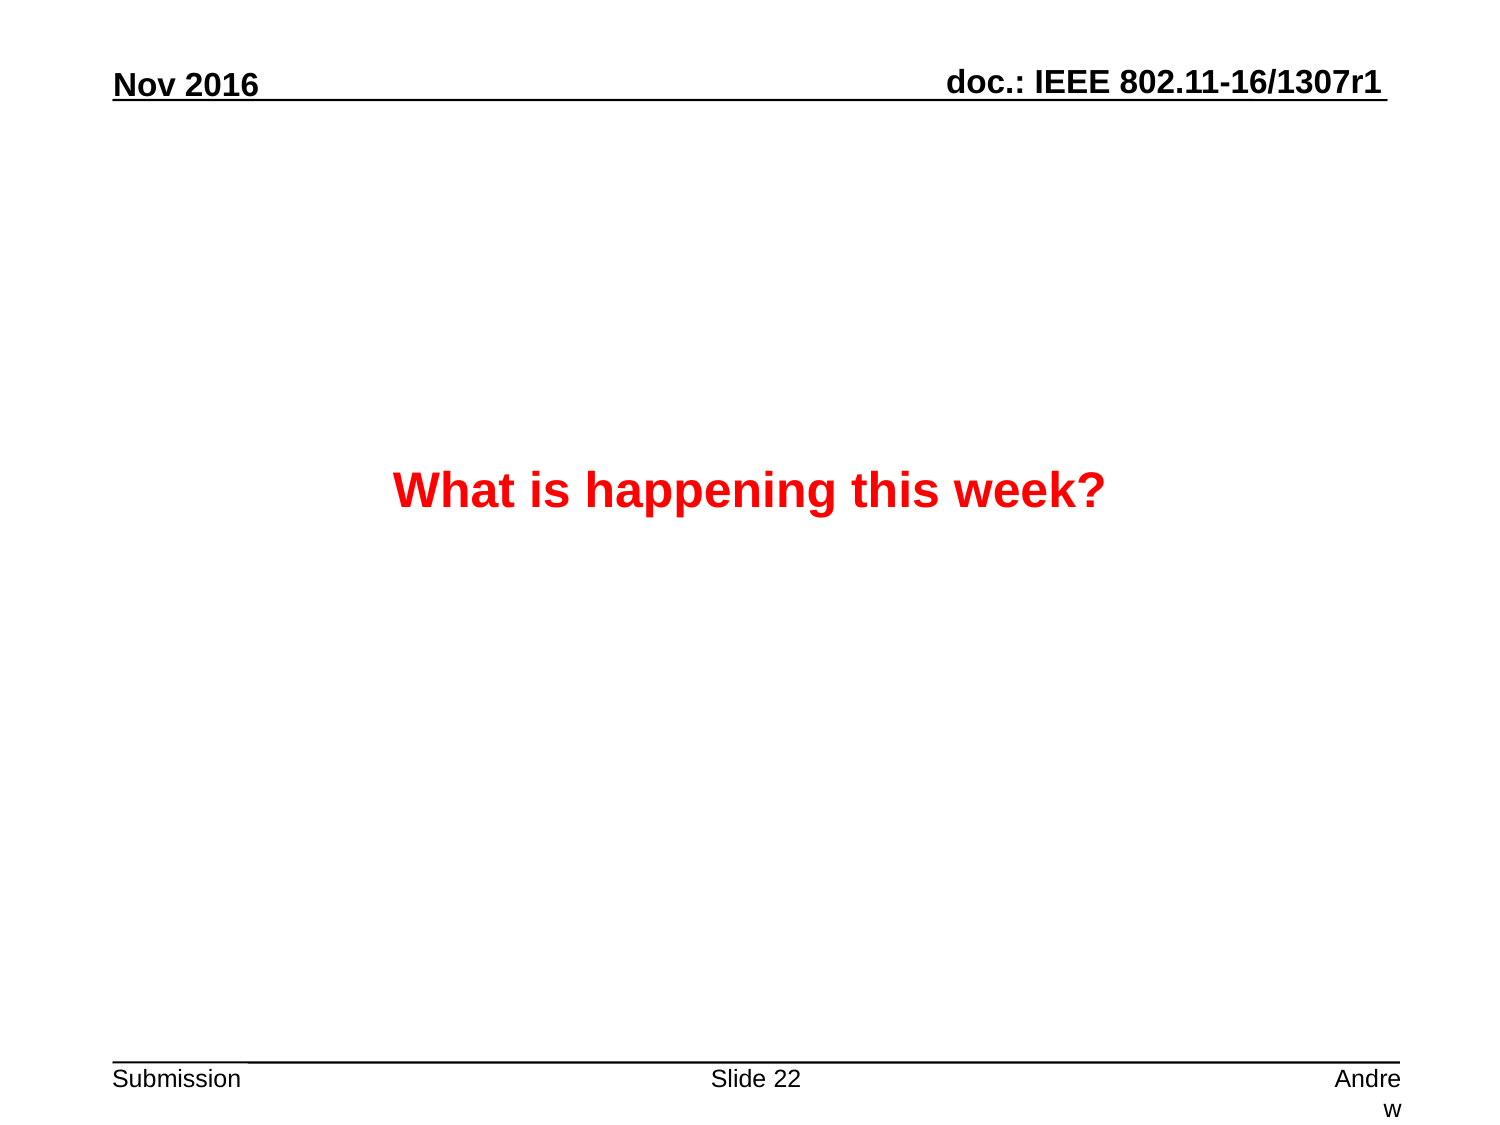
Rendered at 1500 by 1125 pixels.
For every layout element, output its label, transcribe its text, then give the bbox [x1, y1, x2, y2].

slide_number Slide 22 [709, 1061, 803, 1093]
footer Andrew Myles, Cisco [1320, 1061, 1402, 1093]
list What is happening this week? [112, 324, 1388, 650]
